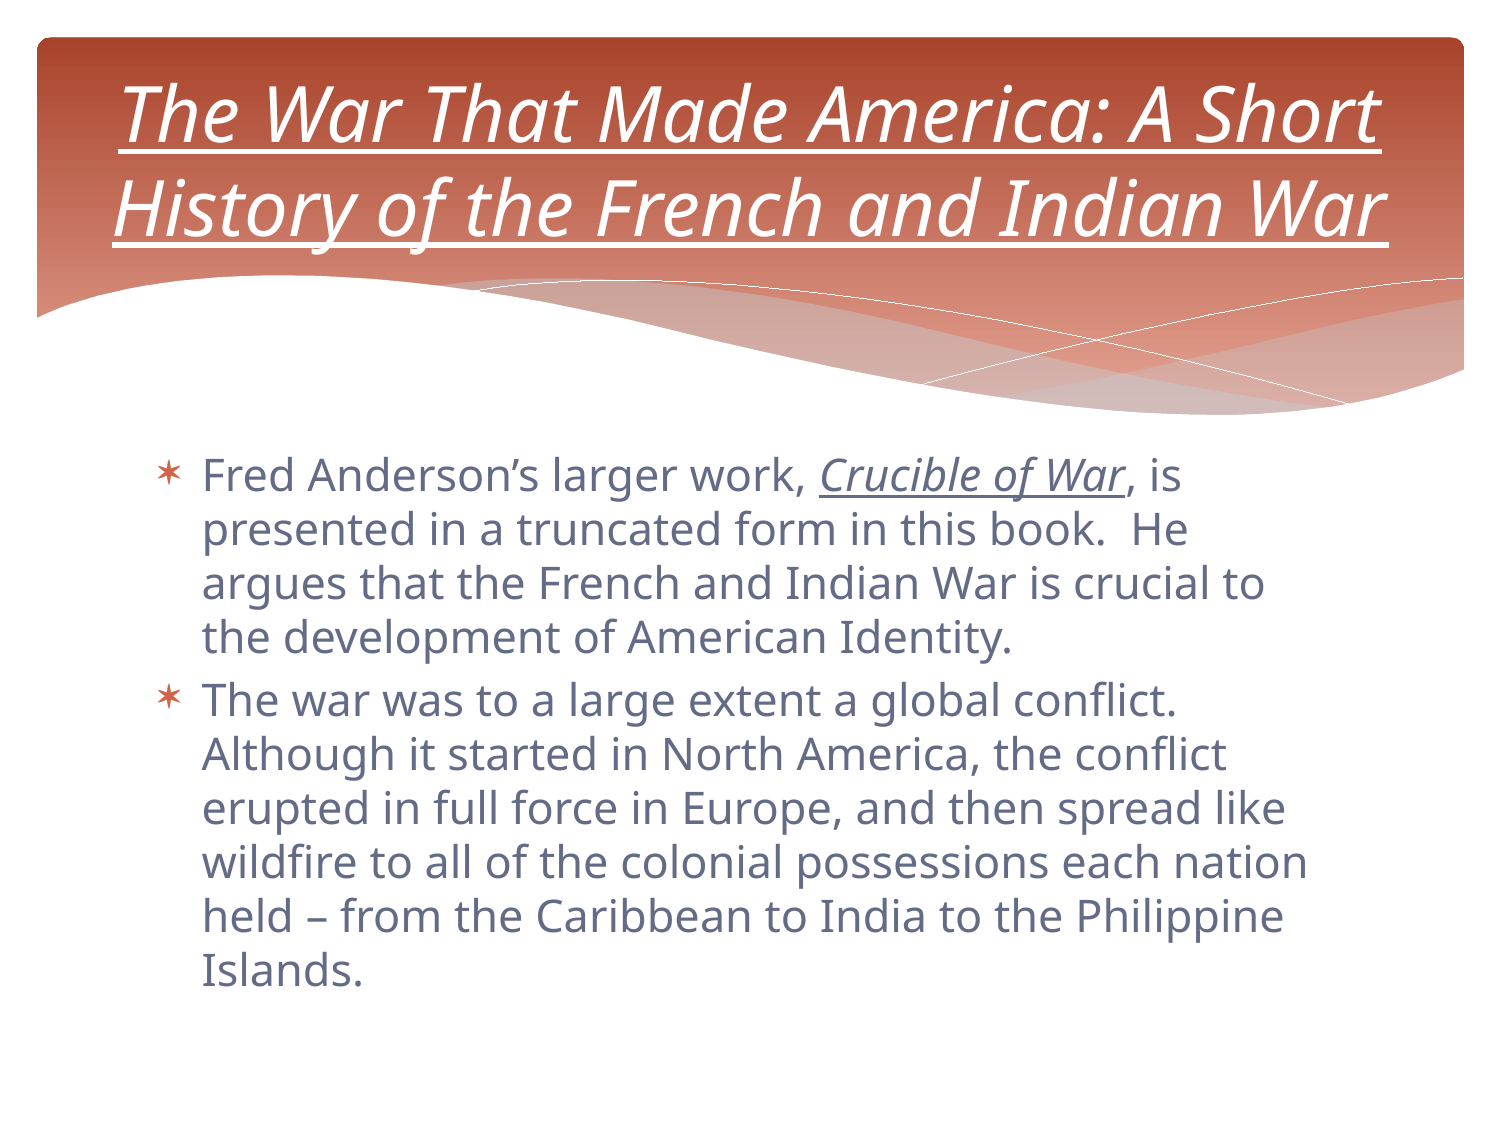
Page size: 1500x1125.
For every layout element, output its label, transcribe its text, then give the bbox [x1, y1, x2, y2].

title The War That Made America: A Short History of the French and Indian War [75, 55, 1425, 261]
list Fred Anderson’s larger work, Crucible of War, is presented in a truncated form in this book. He argues that the French and Indian War is crucial to the development of American Identity. The war was to a large extent a global conflict. Although it started in North America, the conflict erupted in full force in Europe, and then spread like wildfire to all of the colonial possessions each nation held – from the Caribbean to India to the Philippine Islands. [143, 438, 1359, 1005]
